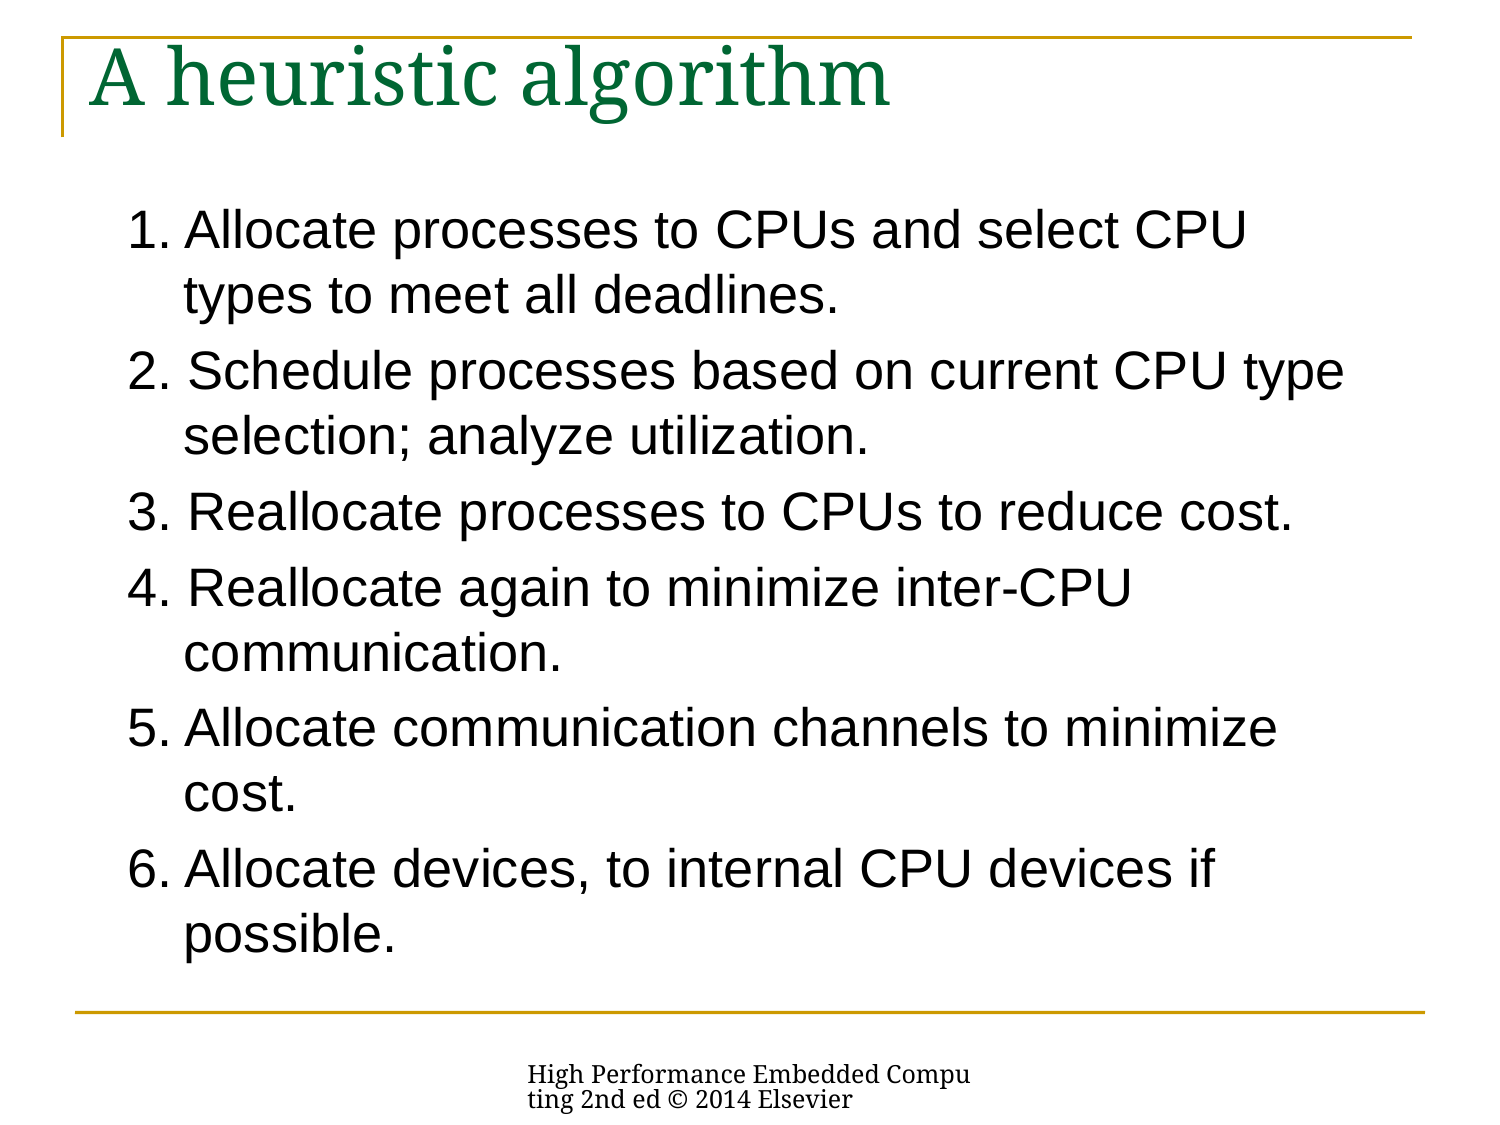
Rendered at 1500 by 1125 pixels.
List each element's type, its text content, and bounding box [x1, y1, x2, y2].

list 1. Allocate processes to CPUs and select CPU types to meet all deadlines. 2. Schedule processes based on current CPU type selection; analyze utilization. 3. Reallocate processes to CPUs to reduce cost. 4. Reallocate again to minimize inter-CPU communication. 5. Allocate communication channels to minimize cost. 6. Allocate devices, to internal CPU devices if possible. [112, 187, 1388, 988]
title A heuristic algorithm [75, 45, 1425, 129]
footer High Performance Embedded Computing 2nd ed © 2014 Elsevier [512, 1025, 988, 1100]
